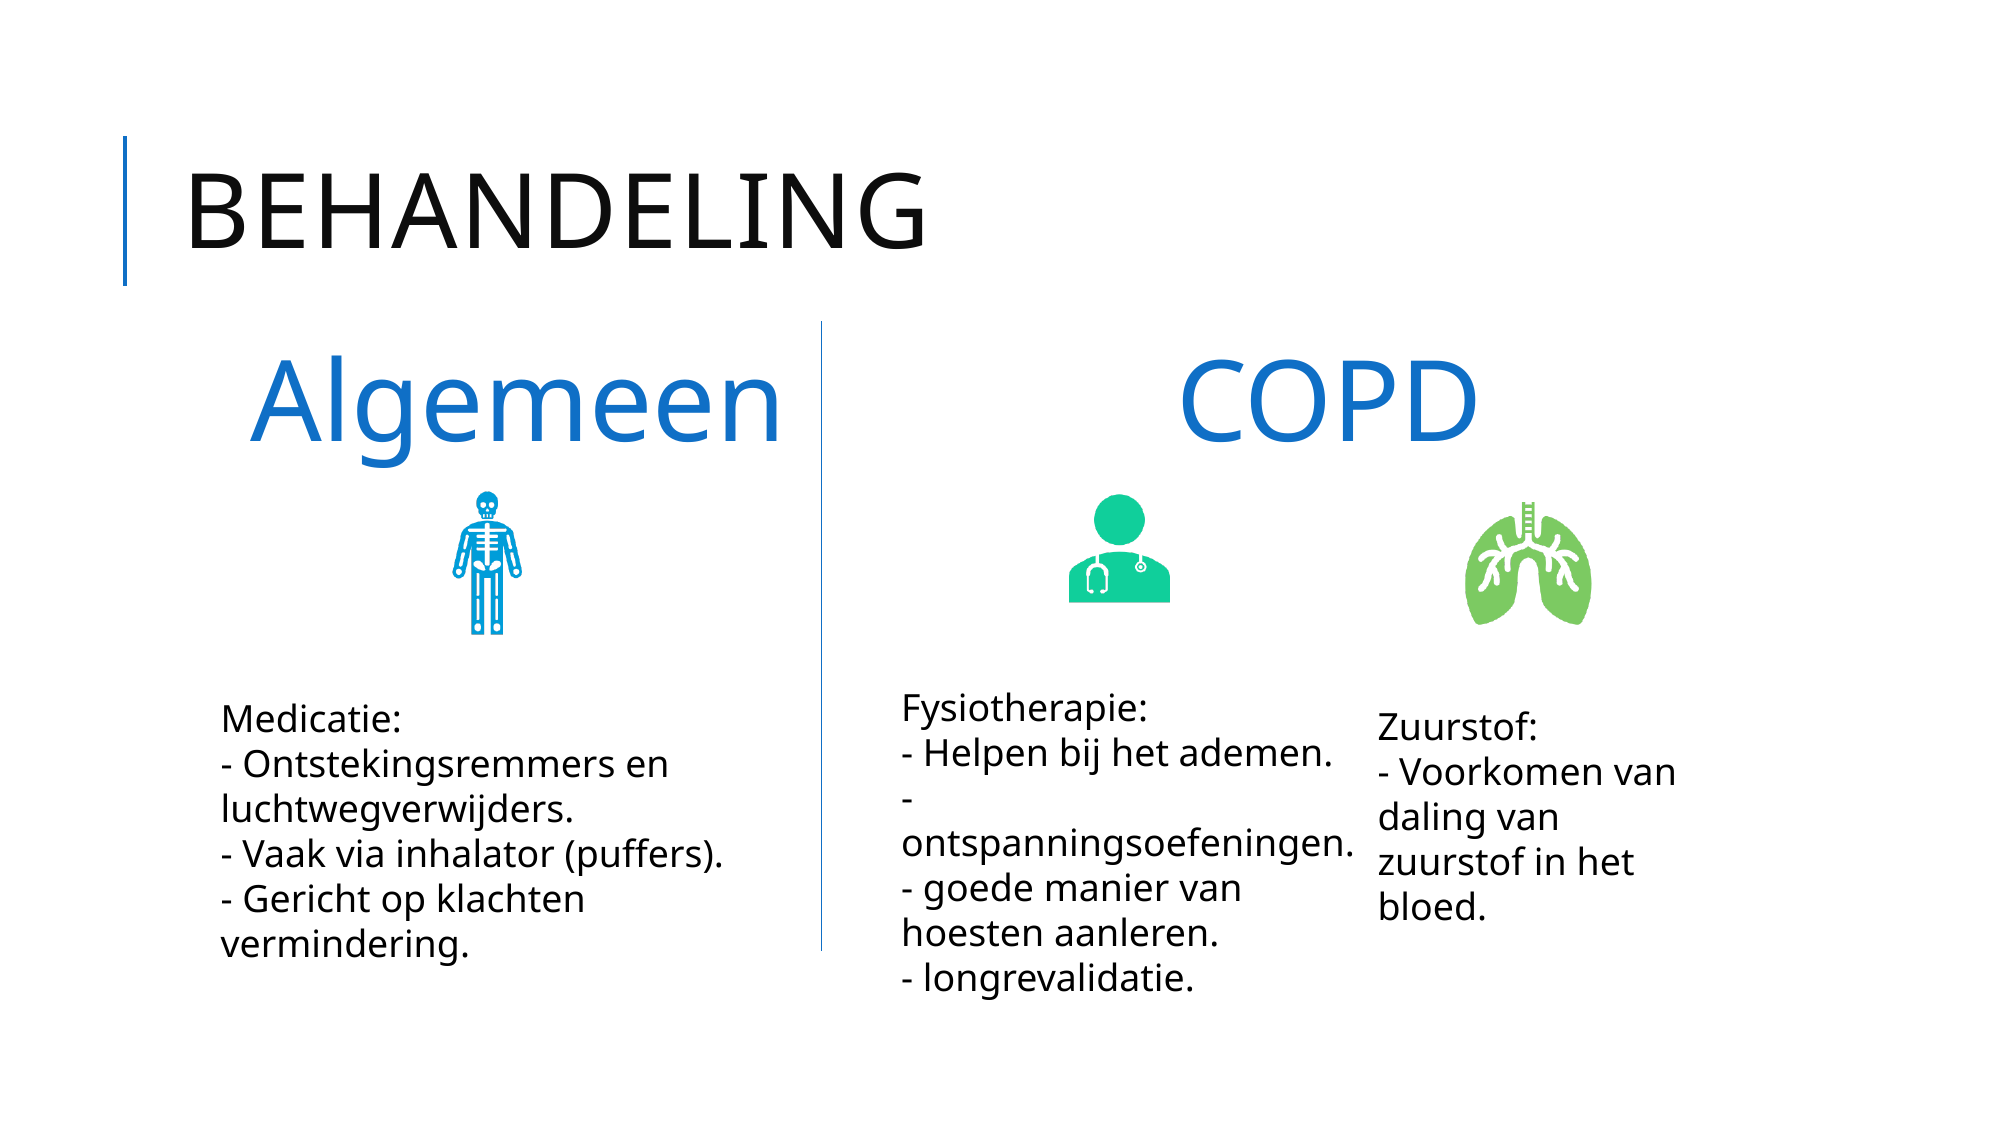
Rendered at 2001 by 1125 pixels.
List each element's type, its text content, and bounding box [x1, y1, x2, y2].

text_box COPD [1161, 321, 1498, 371]
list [167, 374, 1763, 1036]
title Behandeling [168, 96, 1763, 342]
text_box Algemeen [235, 321, 802, 371]
